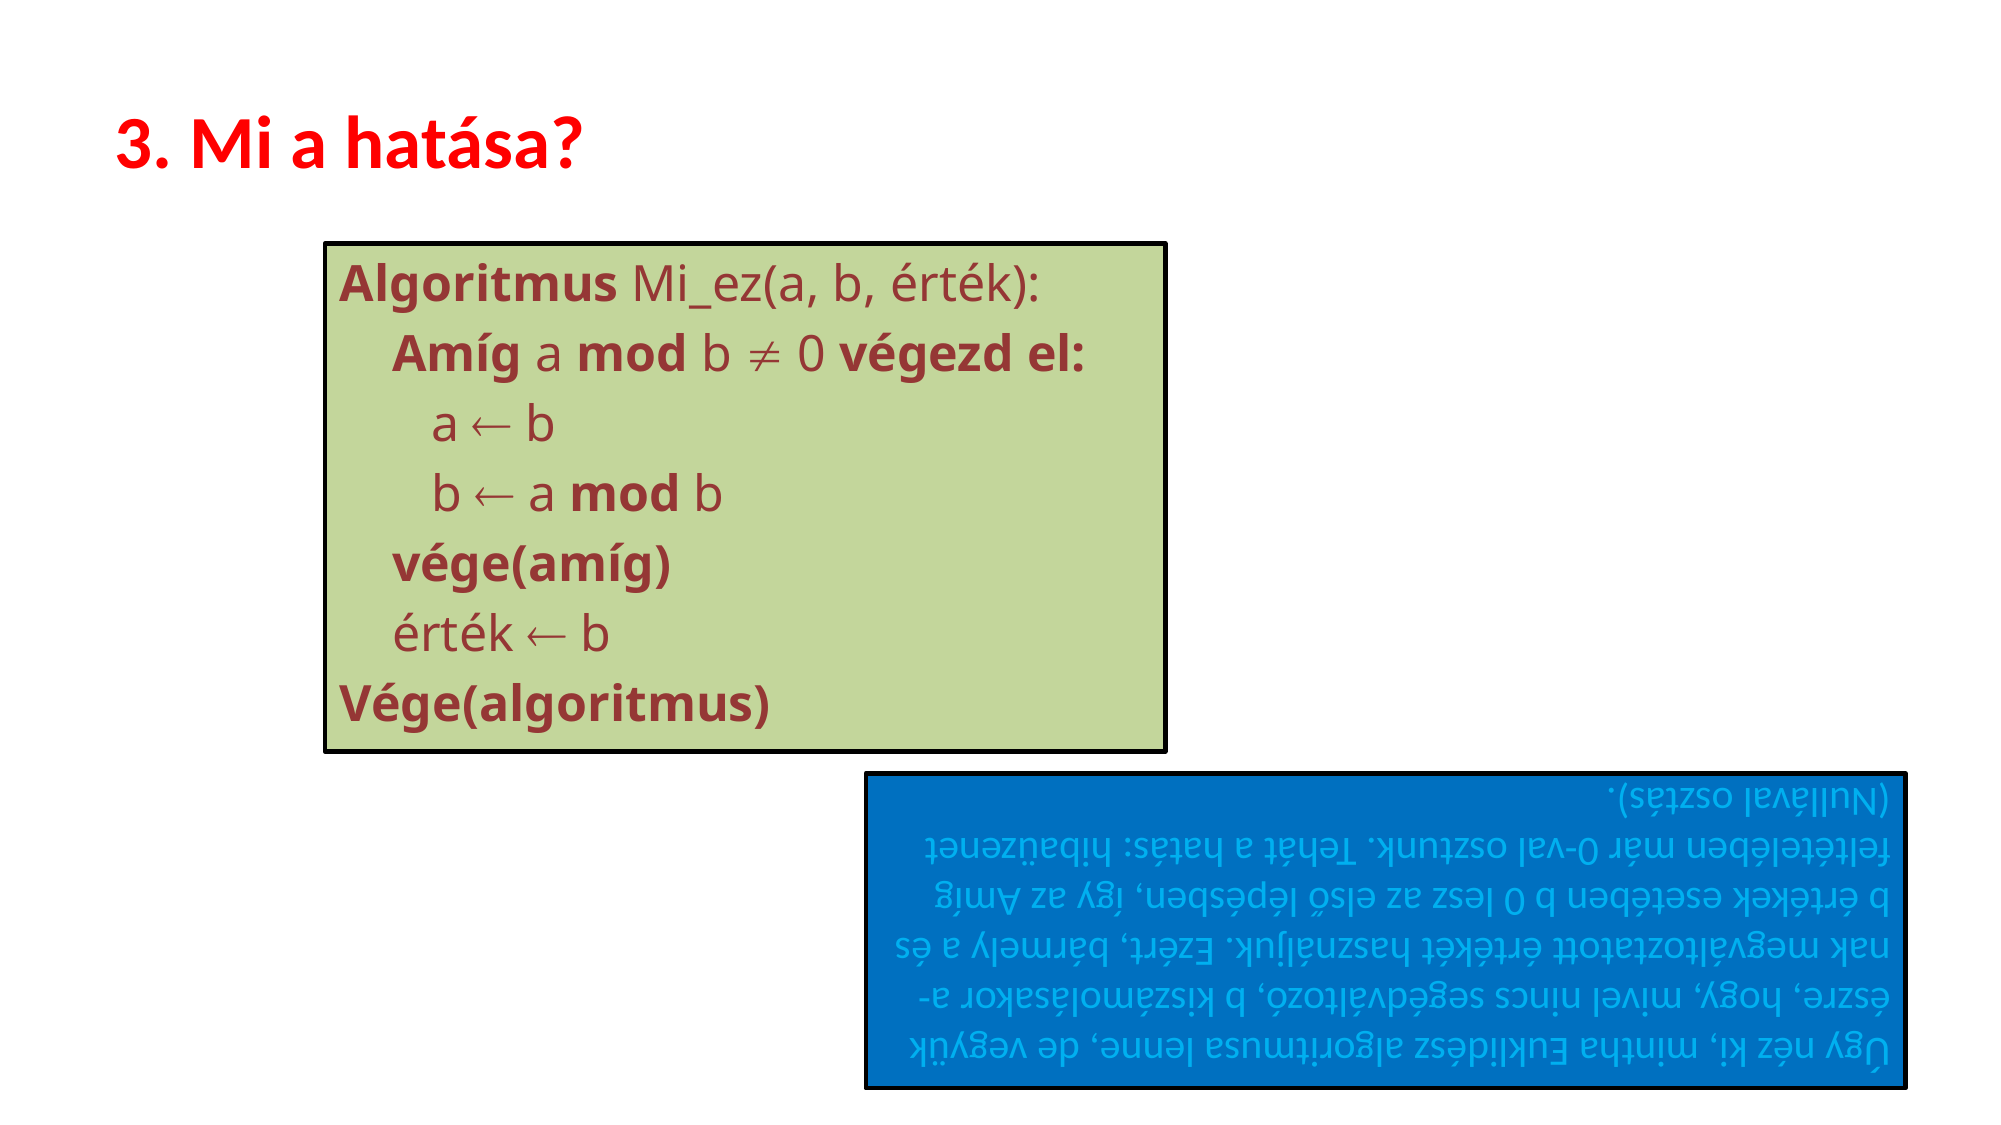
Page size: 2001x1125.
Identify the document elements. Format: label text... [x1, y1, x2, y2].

list Algoritmus Mi_ez(a, b, érték): Amíg a mod b  0 végezd el: a  b b  a mod b vége(amíg) érték  b Vége(algoritmus) [324, 243, 1166, 752]
title 3. Mi a hatása? [99, 45, 1900, 233]
slide_number 12 [1433, 1042, 1900, 1103]
text_box Úgy néz ki, mintha Euklidész algoritmusa lenne, de vegyük észre, hogy, mivel nincs segédváltozó, b kiszámolásakor a-nak megváltoztatott értékét használjuk. Ezért, bármely a és b értékek esetében b 0 lesz az első lépésben, így az Amíg feltételében már 0-val osztunk. Tehát a hatás: hibaüzenet (Nullával osztás). [865, 773, 1906, 1089]
